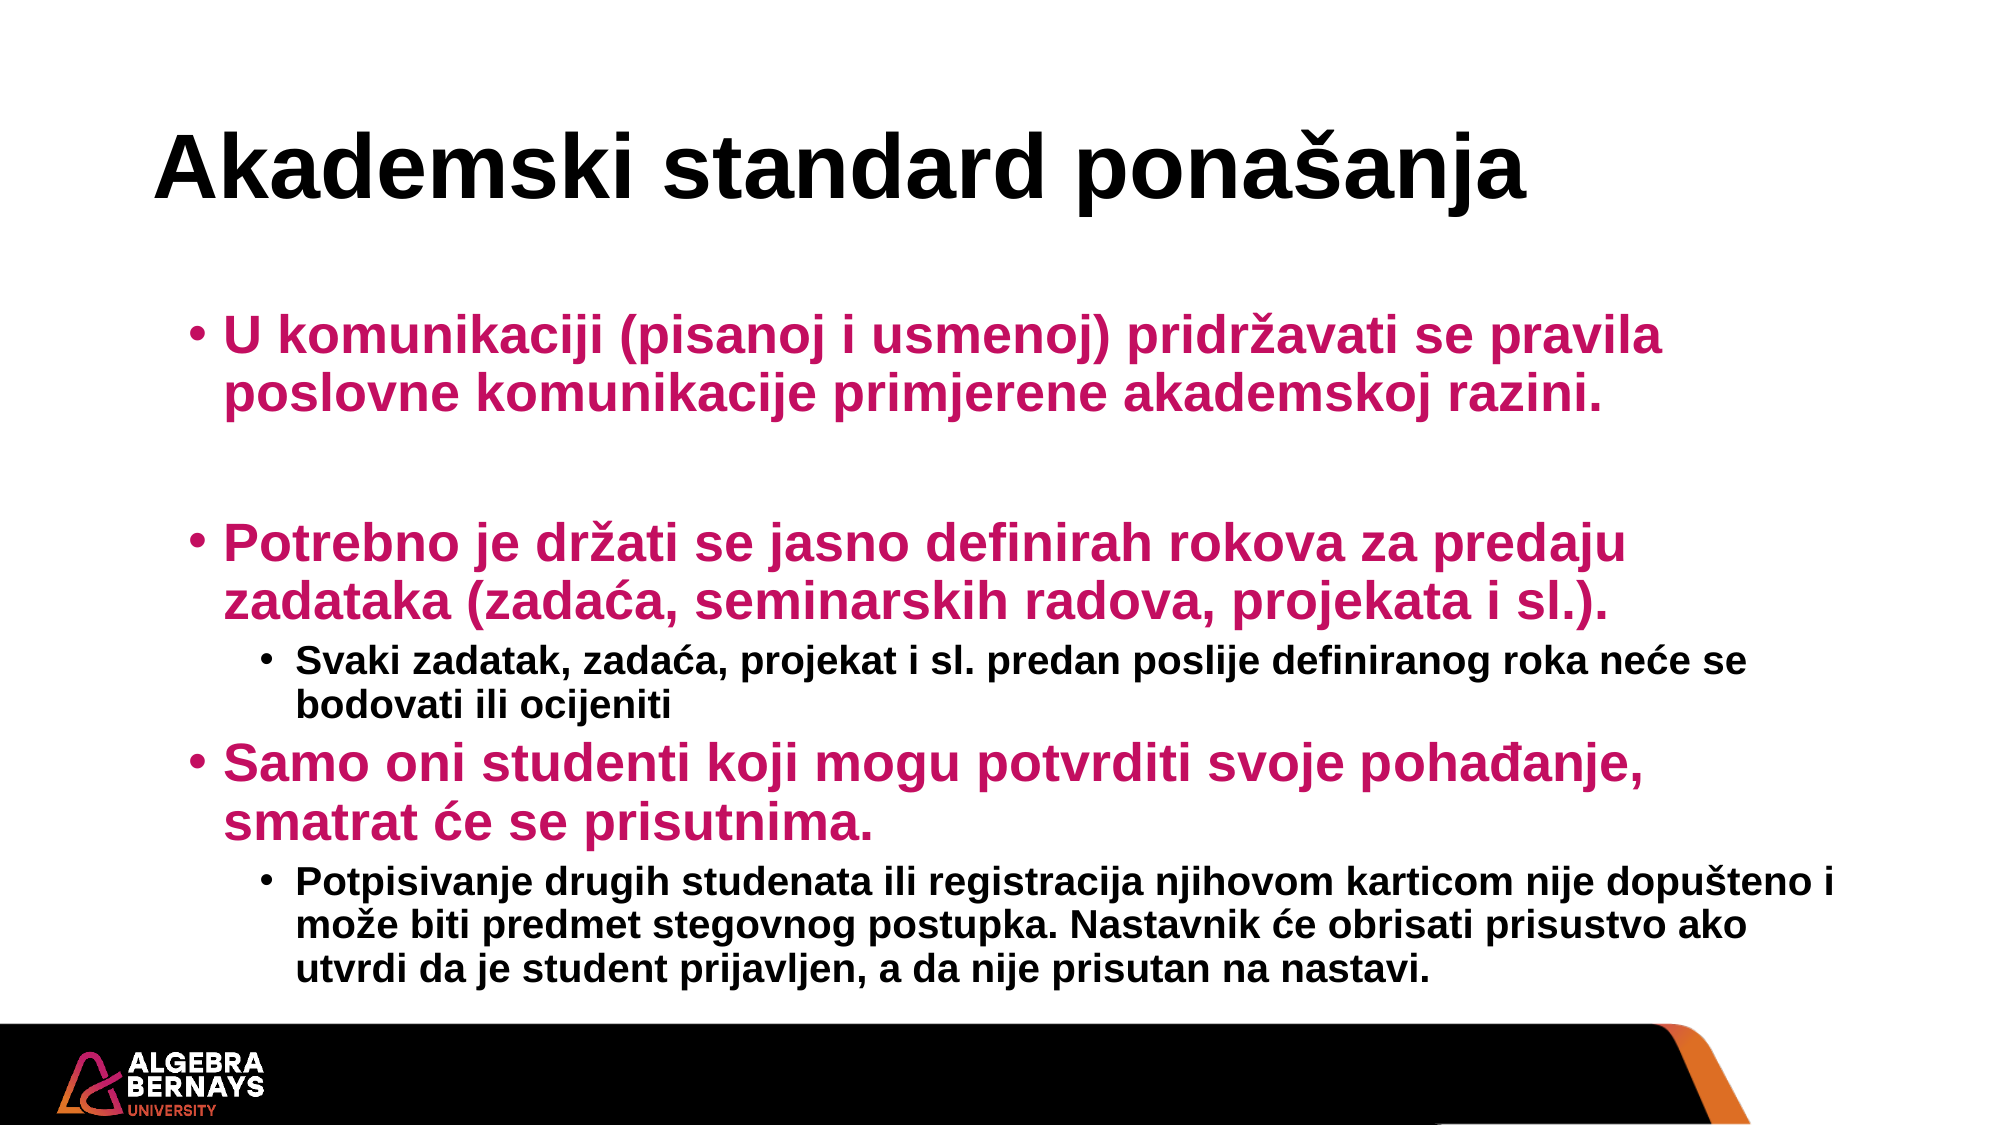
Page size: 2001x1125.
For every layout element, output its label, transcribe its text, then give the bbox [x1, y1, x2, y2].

picture [0, 1023, 1958, 1125]
title Akademski standard ponašanja [137, 59, 1863, 278]
list U komunikaciji (pisanoj i usmenoj) pridržavati se pravila poslovne komunikacije primjerene akademskoj razini. Potrebno je držati se jasno definirah rokova za predaju zadataka (zadaća, seminarskih radova, projekata i sl.). Svaki zadatak, zadaća, projekat i sl. predan poslije definiranog roka neće se bodovati ili ocijeniti Samo oni studenti koji mogu potvrditi svoje pohađanje, smatrat će se prisutnima. Potpisivanje drugih studenata ili registracija njihovom karticom nije dopušteno i može biti predmet stegovnog postupka. Nastavnik će obrisati prisustvo ako utvrdi da je student prijavljen, a da nije prisutan na nastavi. [137, 299, 1863, 1014]
